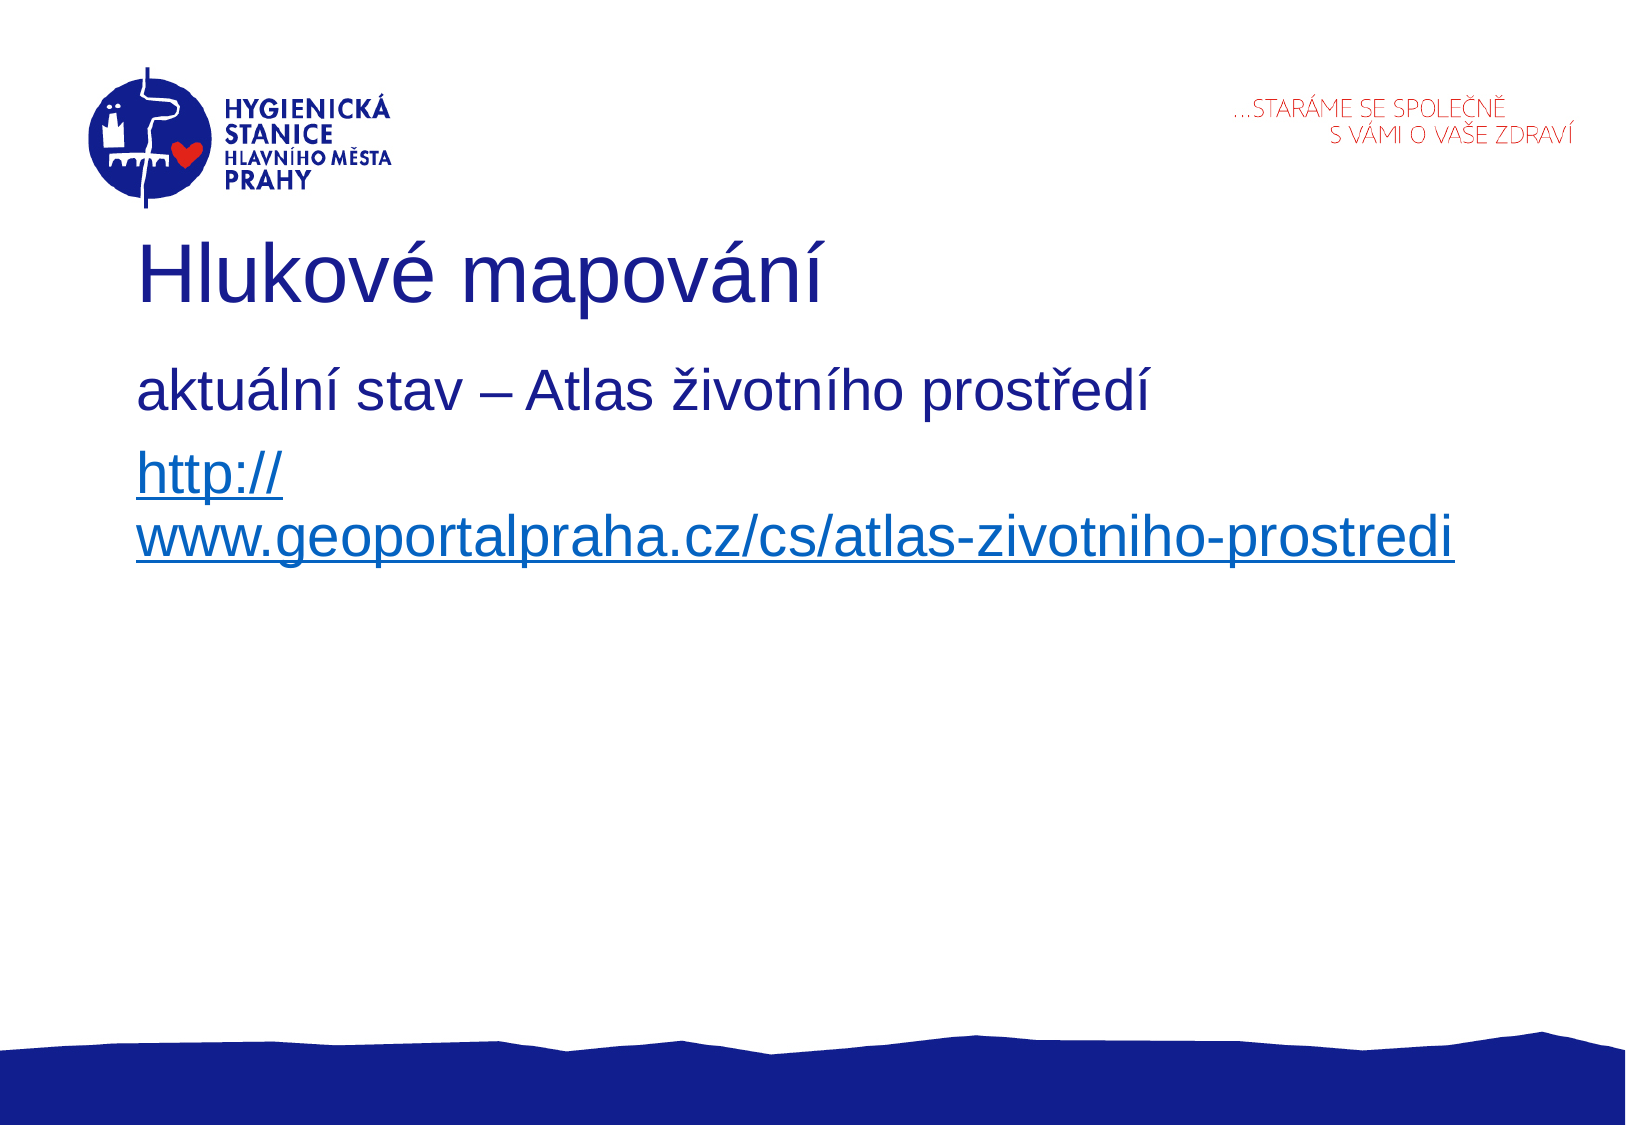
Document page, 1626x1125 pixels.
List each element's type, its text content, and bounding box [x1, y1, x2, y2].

picture [0, 0, 1626, 1125]
list aktuální stav – Atlas životního prostředí http://www.geoportalpraha.cz/cs/atlas-zivotniho-prostredi [121, 352, 1523, 1010]
title Hlukové mapování [121, 166, 1523, 352]
